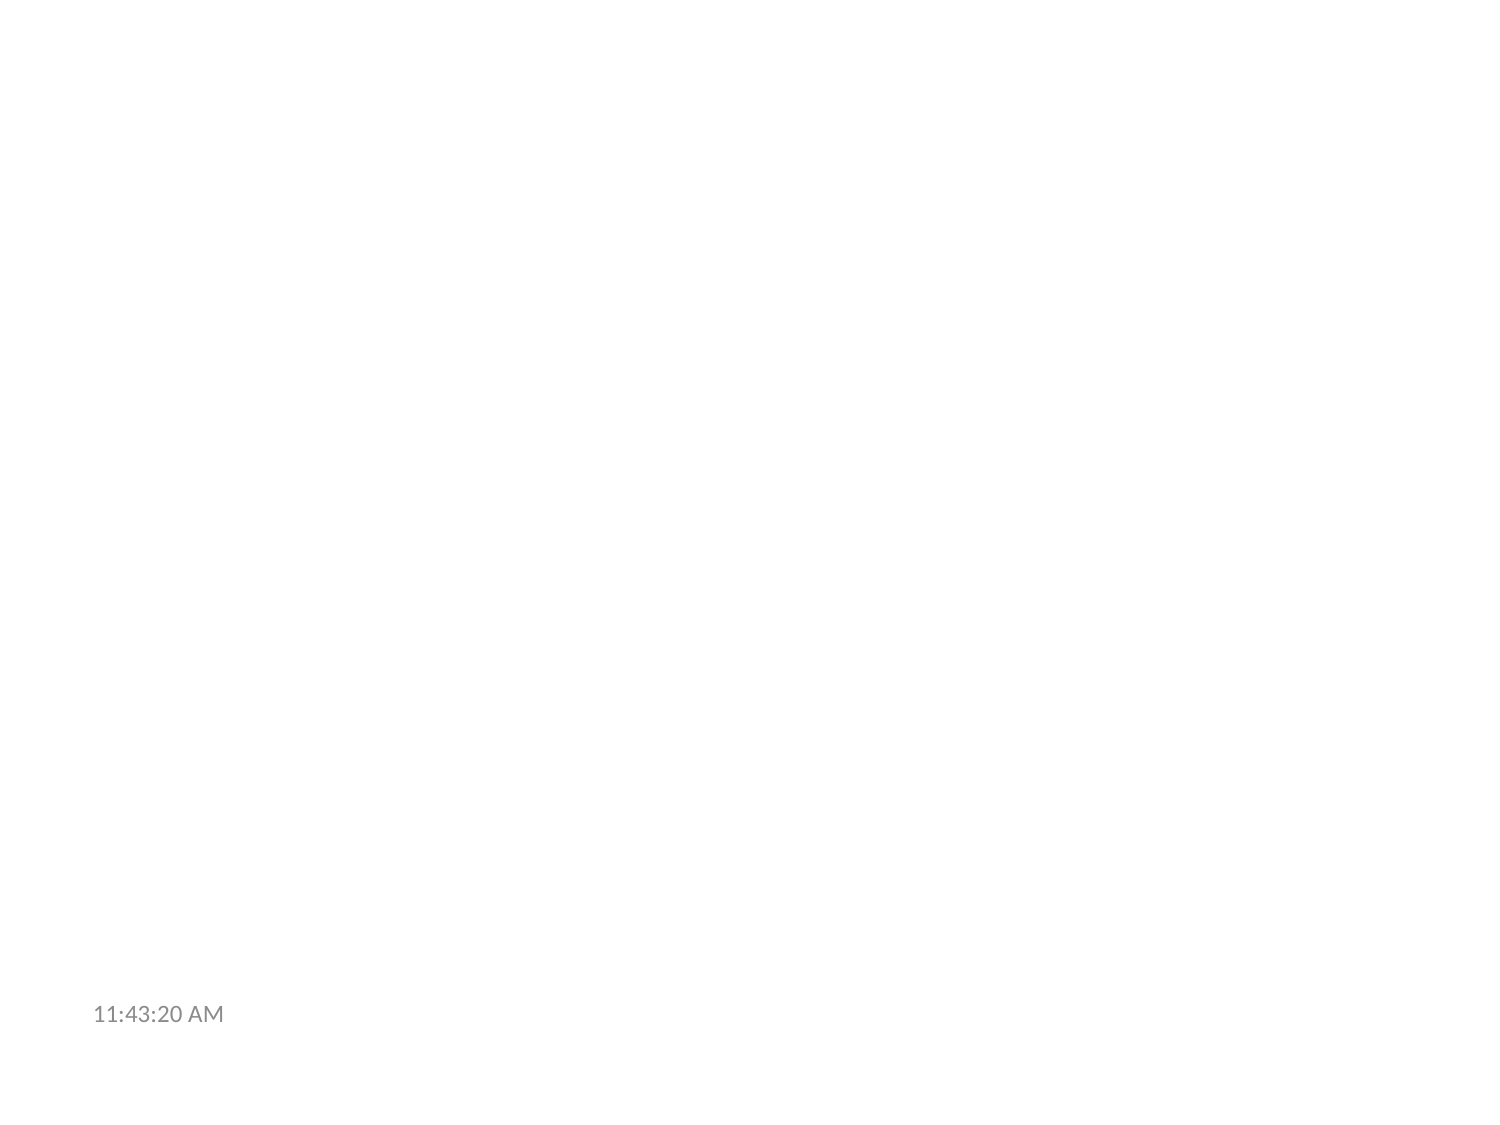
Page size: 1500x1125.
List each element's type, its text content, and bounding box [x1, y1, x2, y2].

text_box 3:35:09 PM [77, 982, 428, 1043]
